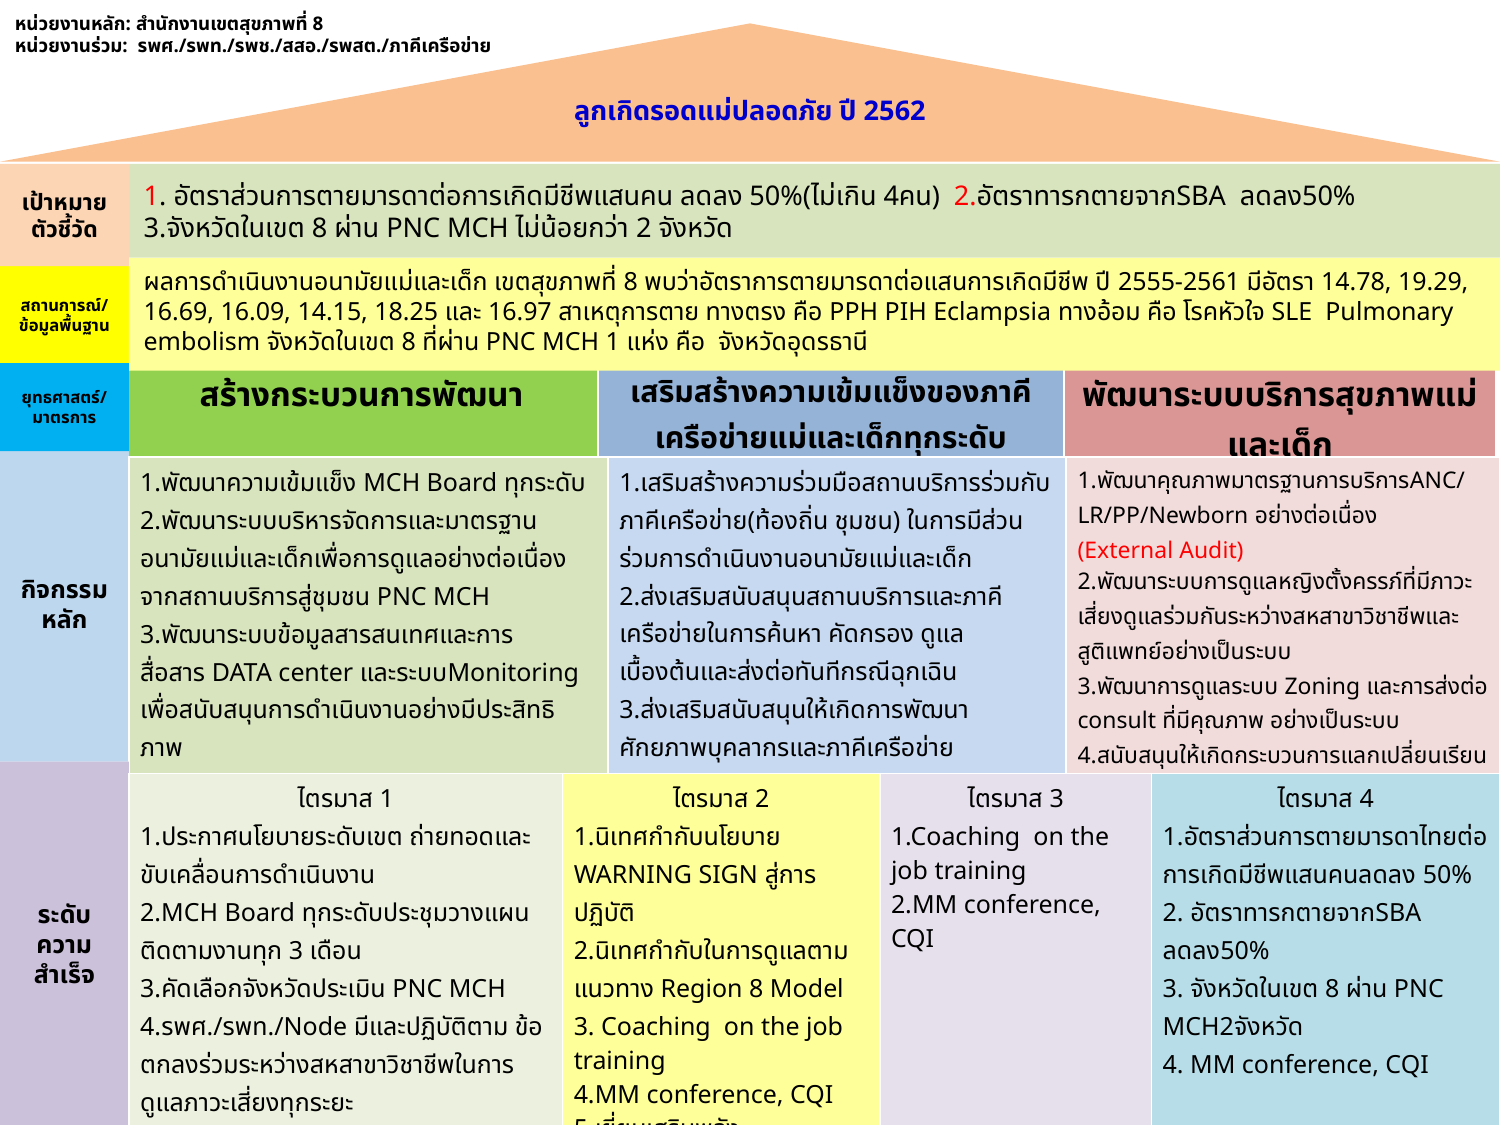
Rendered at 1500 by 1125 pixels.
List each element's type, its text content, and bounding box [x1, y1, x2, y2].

text_box 1. อัตราส่วนการตายมารดาต่อการเกิดมีชีพแสนคน ลดลง 50%(ไม่เกิน 4คน) 2.อัตราทารกตายจากSBA ลดลง50% 3.จังหวัดในเขต 8 ผ่าน PNC MCH ไม่น้อยกว่า 2 จังหวัด [131, 162, 1500, 256]
text_box ลูกเกิดรอดแม่ปลอดภัย ปี 2562 [0, 21, 1500, 162]
text_box ยุทธศาสตร์/ มาตรการ [0, 361, 131, 453]
table_header ไตรมาส 2 1.นิเทศกำกับนโยบาย WARNING SIGN สู่การปฏิบัติ 2.นิเทศกำกับในการดูแลตามแนวทาง Region 8 Model 3. Coaching on the job training 4.MM conference, CQI 5.เยี่ยมเสริมพลัง [563, 774, 879, 1125]
table_header ไตรมาส 1 1.ประกาศนโยบายระดับเขต ถ่ายทอดและขับเคลื่อนการดำเนินงาน 2.MCH Board ทุกระดับประชุมวางแผน ติดตามงานทุก 3 เดือน 3.คัดเลือกจังหวัดประเมิน PNC MCH 4.รพศ./รพท./Node มีและปฏิบัติตาม ข้อตกลงร่วมระหว่างสหสาขาวิชาชีพในการดูแลภาวะเสี่ยงทุกระยะ 5.นิเทศ กำกับ Coaching 6.ซ้อมแผนปฏิบัติการดูแลภาวะวิกฤติมารดาทารกและฝึกทักษะ พยาบาล [130, 774, 562, 1125]
text_box หน่วยงานหลัก: สำนักงานเขตสุขภาพที่ 8 หน่วยงานร่วม: รพศ./รพท./รพช./สสอ./รพสต./ภาคีเครือข่าย [0, 3, 657, 64]
table_header 1.พัฒนาคุณภาพมาตรฐานการบริการANC/ LR/PP/Newborn อย่างต่อเนื่อง (External Audit) 2.พัฒนาระบบการดูแลหญิงตั้งครรภ์ที่มีภาวะเสี่ยงดูแลร่วมกันระหว่างสหสาขาวิชาชีพและสูติแพทย์อย่างเป็นระบบ 3.พัฒนาการดูแลระบบ Zoning และการส่งต่อ consult ที่มีคุณภาพ อย่างเป็นระบบ 4.สนับสนุนให้เกิดกระบวนการแลกเปลี่ยนเรียนรู้ในพื้นที่ผ่านการทบทวน MM conferene, CQI, Best practice [1067, 458, 1499, 773]
table_header สร้างกระบวนการพัฒนา [131, 373, 597, 456]
text_box ผลการดำเนินงานอนามัยแม่และเด็ก เขตสุขภาพที่ 8 พบว่าอัตราการตายมารดาต่อแสนการเกิดมีชีพ ปี 2555-2561 มีอัตรา 14.78, 19.29, 16.69, 16.09, 14.15, 18.25 และ 16.97 สาเหตุการตาย ทางตรง คือ PPH PIH Eclampsia ทางอ้อม คือ โรคหัวใจ SLE Pulmonary embolism จังหวัดในเขต 8 ที่ผ่าน PNC MCH 1 แห่ง คือ จังหวัดอุดรธานี [127, 256, 1500, 373]
text_box เป้าหมายตัวชี้วัด [0, 162, 131, 268]
text_box กิจกรรมหลัก [0, 453, 131, 760]
table_header 1.เสริมสร้างความร่วมมือสถานบริการร่วมกับ ภาคีเครือข่าย(ท้องถิ่น ชุมชน) ในการมีส่วน ร่วมการดำเนินงานอนามัยแม่และเด็ก 2.ส่งเสริมสนับสนุนสถานบริการและภาคี เครือข่ายในการค้นหา คัดกรอง ดูแล เบื้องต้นและส่งต่อทันทีกรณีฉุกเฉิน 3.ส่งเสริมสนับสนุนให้เกิดการพัฒนา ศักยภาพบุคลากรและภาคีเครือข่าย [609, 458, 1065, 773]
table_header ไตรมาส 4 1.อัตราส่วนการตายมารดาไทยต่อการเกิดมีชีพแสนคนลดลง 50% 2. อัตราทารกตายจากSBA ลดลง50% 3. จังหวัดในเขต 8 ผ่าน PNC MCH2จังหวัด 4. MM conference, CQI [1152, 774, 1499, 1125]
text_box สถานการณ์/ข้อมูลพื้นฐาน [0, 268, 127, 361]
text_box ระดับความ สำเร็จ [0, 760, 131, 1125]
table_header เสริมสร้างความเข้มแข็งของภาคีเครือข่ายแม่และเด็กทุกระดับ [599, 373, 1063, 456]
table_header ไตรมาส 3 1.Coaching on the job training 2.MM conference, CQI [881, 774, 1151, 1125]
table_header พัฒนาระบบบริการสุขภาพแม่และเด็ก [1065, 373, 1495, 456]
table_header 1.พัฒนาความเข้มแข็ง MCH Board ทุกระดับ 2.พัฒนาระบบบริหารจัดการและมาตรฐาน อนามัยแม่และเด็กเพื่อการดูแลอย่างต่อเนื่อง จากสถานบริการสู่ชุมชน PNC MCH 3.พัฒนาระบบข้อมูลสารสนเทศและการ สื่อสาร DATA center และระบบMonitoring เพื่อสนับสนุนการดำเนินงานอย่างมีประสิทธิ ภาพ 4.พัฒนากลไกการสนับสนุนและการกำกับติดตามทุกระดับ [130, 458, 607, 773]
